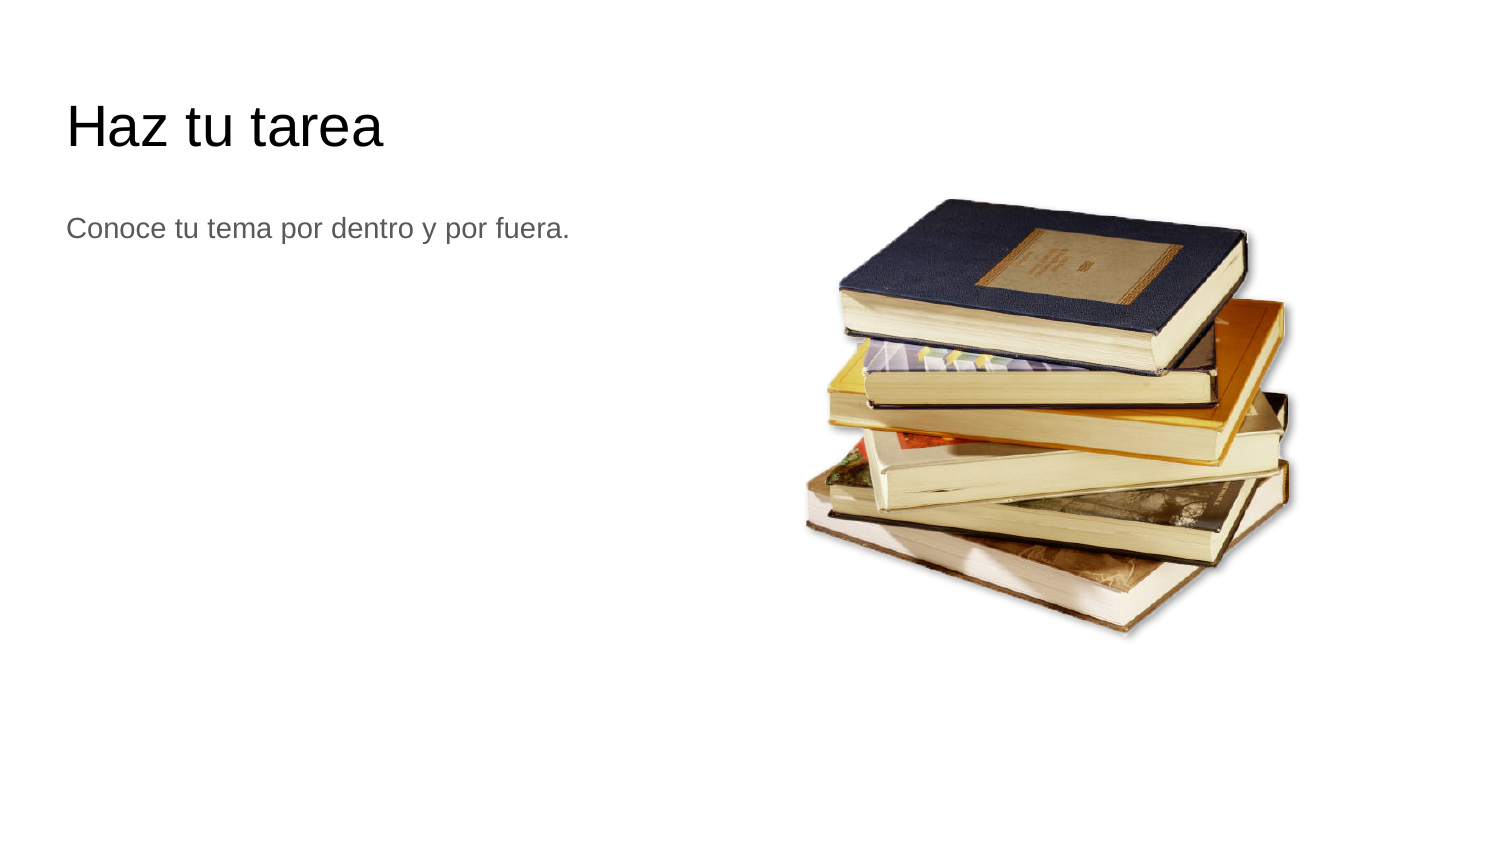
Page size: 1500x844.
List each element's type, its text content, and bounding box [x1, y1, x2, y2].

list Conoce tu tema por dentro y por fuera. [51, 189, 708, 750]
title Haz tu tarea [51, 72, 1449, 167]
picture [792, 188, 1300, 637]
